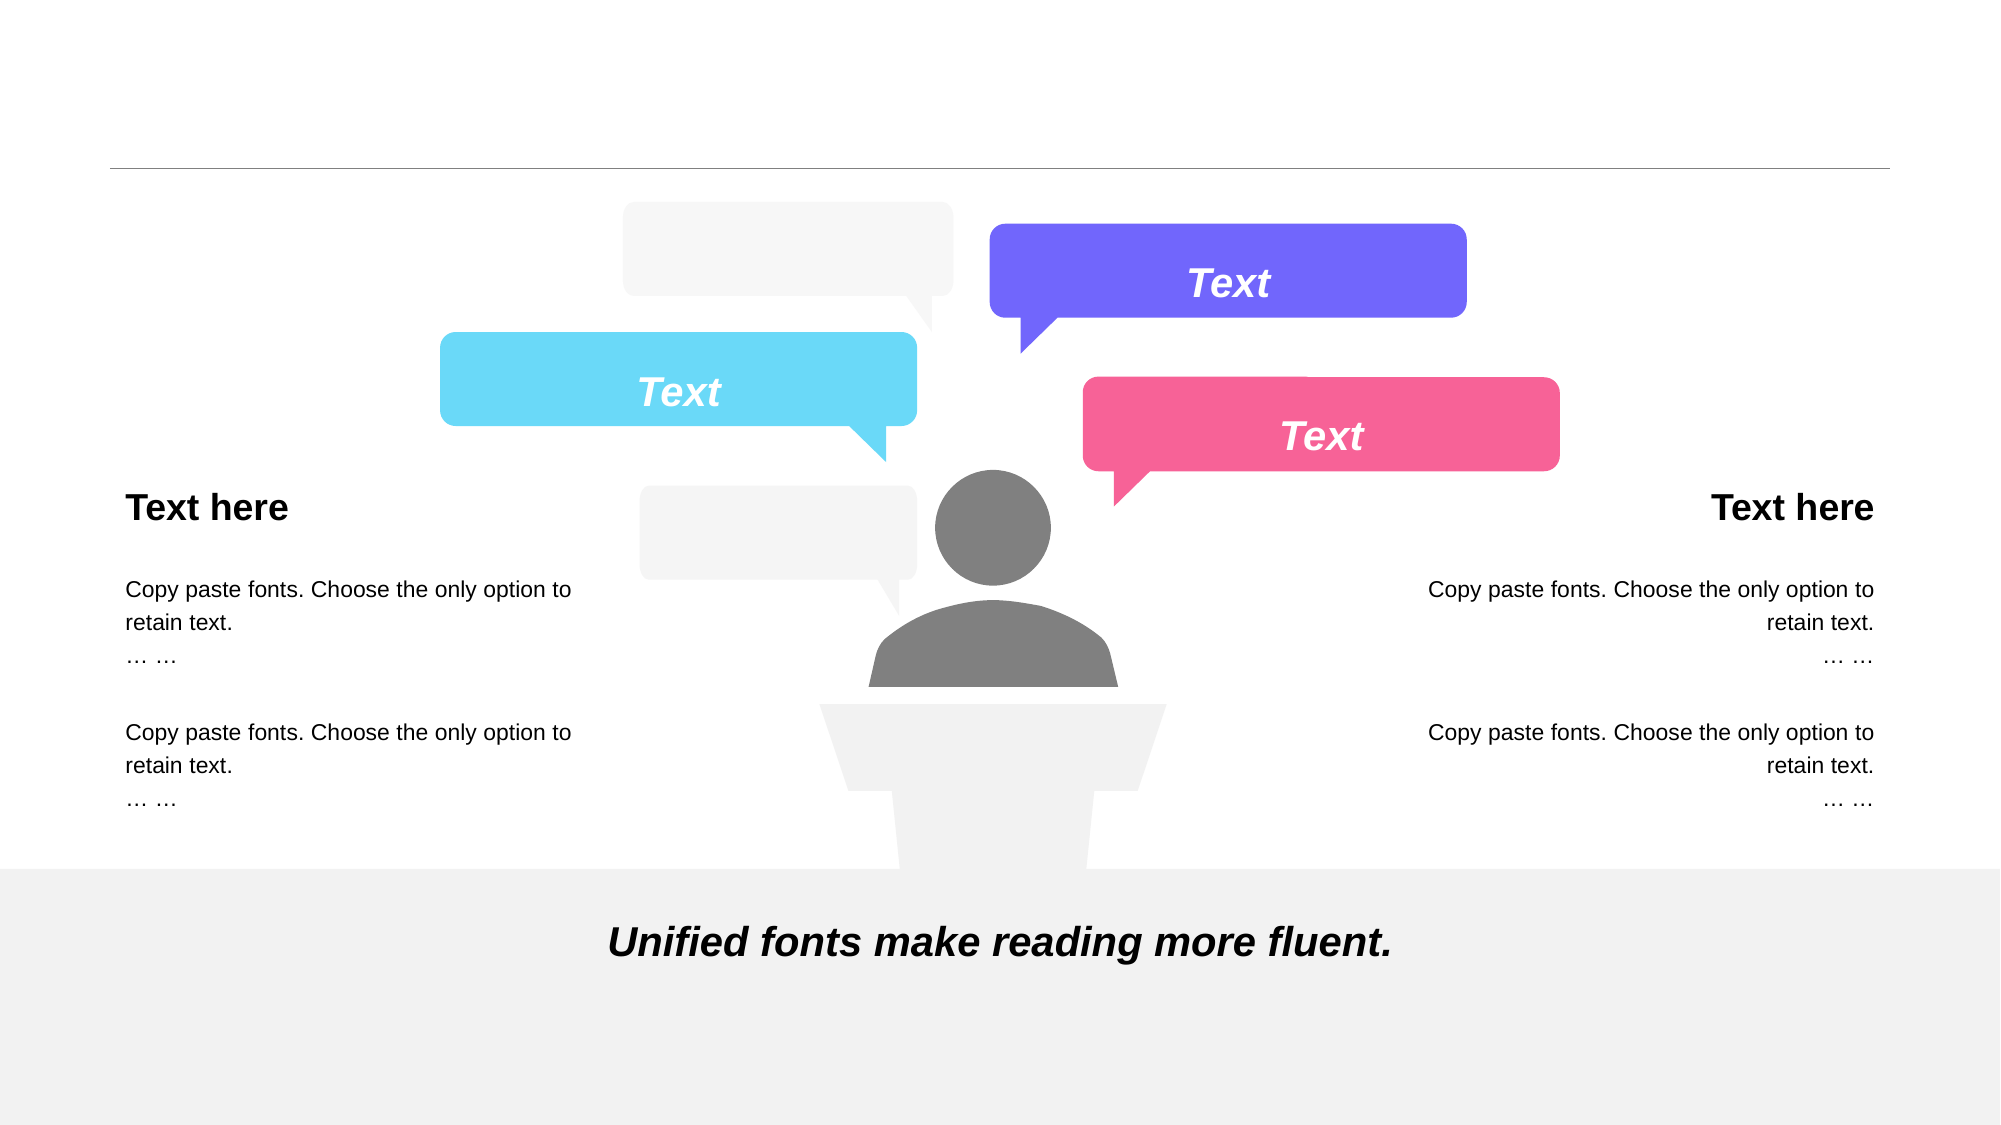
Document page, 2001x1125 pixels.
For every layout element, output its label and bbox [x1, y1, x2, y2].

text_box [0, 201, 2000, 1125]
